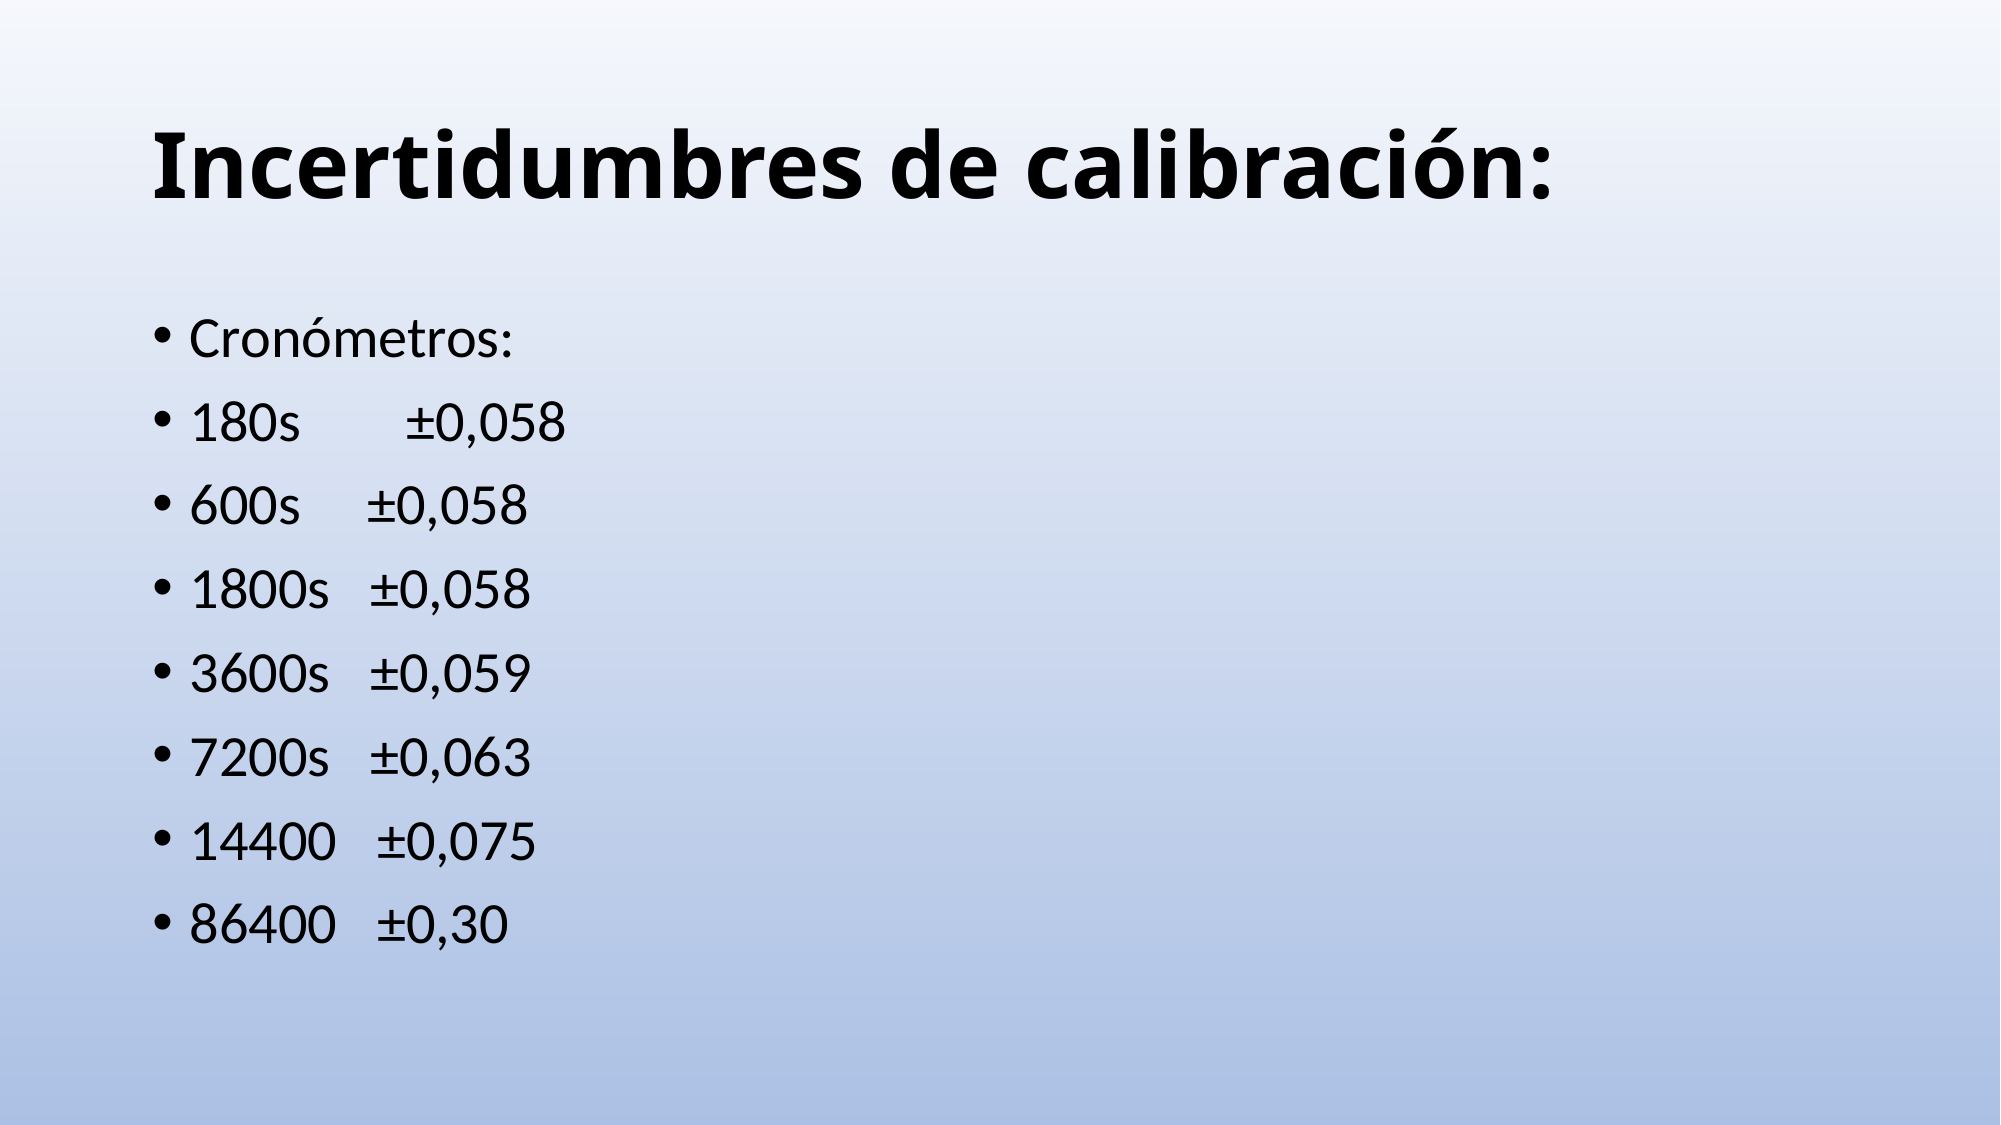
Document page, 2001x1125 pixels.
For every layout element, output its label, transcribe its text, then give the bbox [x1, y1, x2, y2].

list Cronómetros: 180s ±0,058 600s ±0,058 1800s ±0,058 3600s ±0,059 7200s ±0,063 14400 ±0,075 86400 ±0,30 [137, 299, 1863, 1014]
title Incertidumbres de calibración: [137, 59, 1863, 278]
